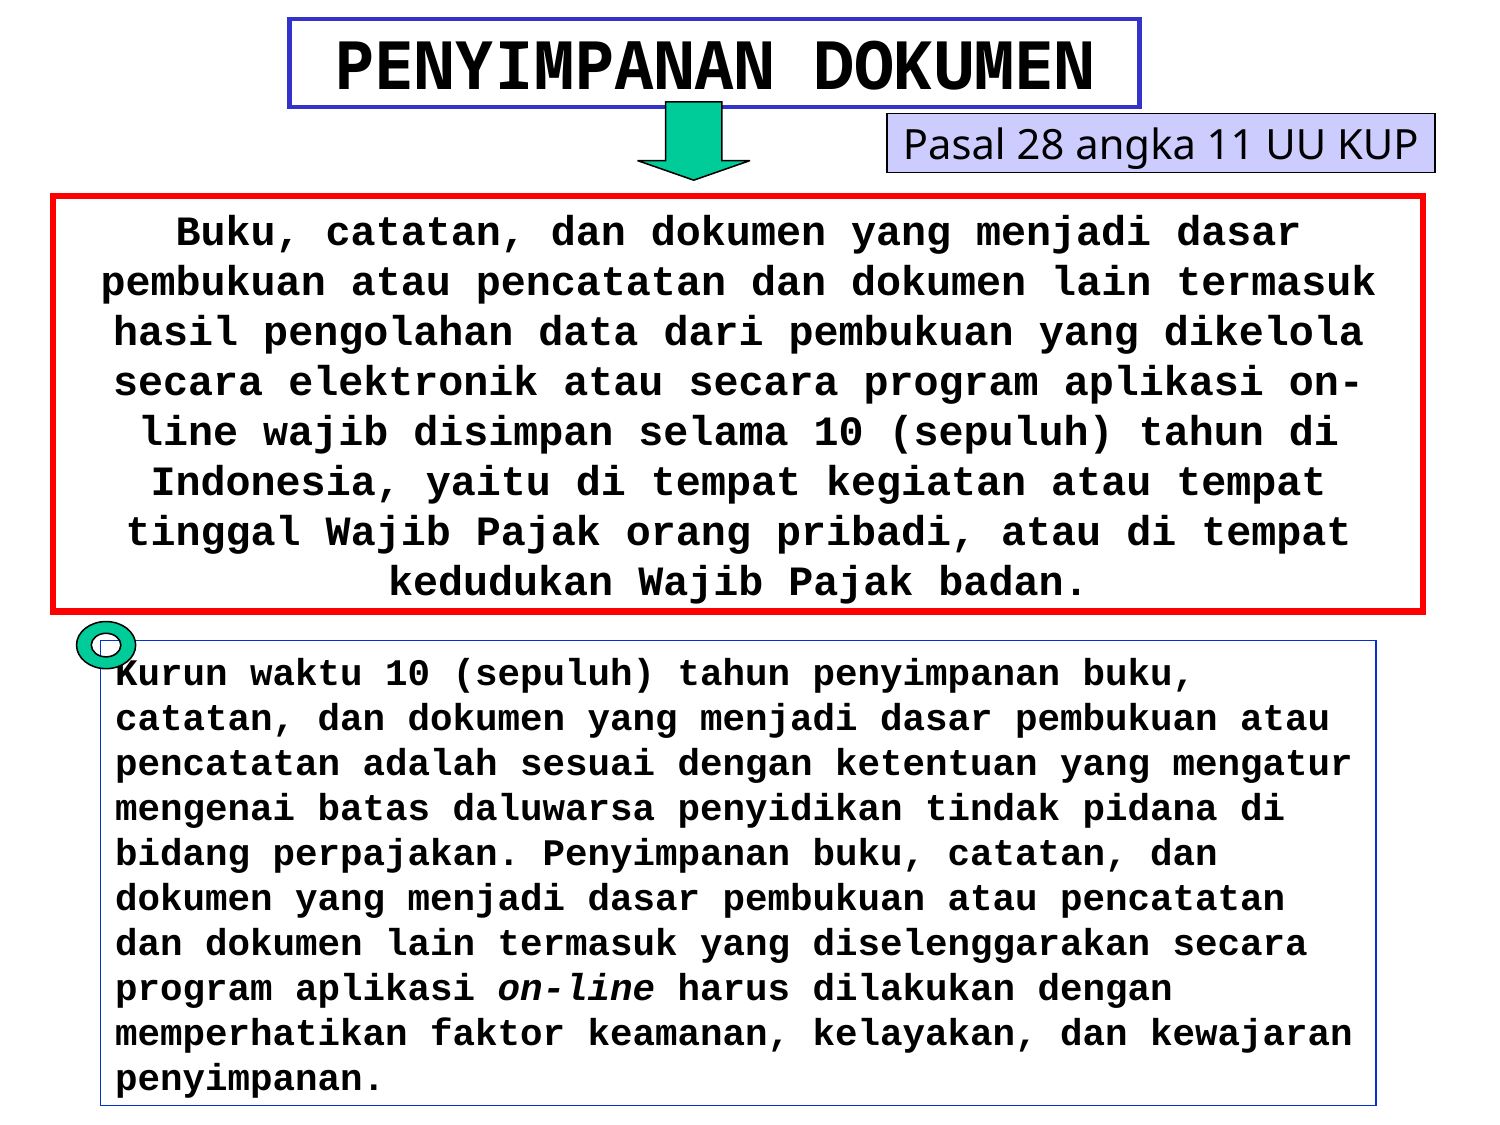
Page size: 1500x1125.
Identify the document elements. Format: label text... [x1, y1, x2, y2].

text_box Kurun waktu 10 (sepuluh) tahun penyimpanan buku, catatan, dan dokumen yang menjadi dasar pembukuan atau pencatatan adalah sesuai dengan ketentuan yang mengatur mengenai batas daluwarsa penyidikan tindak pidana di bidang perpajakan. Penyimpanan buku, catatan, dan dokumen yang menjadi dasar pembukuan atau pencatatan dan dokumen lain termasuk yang diselenggarakan secara program aplikasi on-line harus dilakukan dengan memperhatikan faktor keamanan, kelayakan, dan kewajaran penyimpanan. [100, 640, 1376, 1106]
title PENYIMPANAN DOKUMEN [289, 18, 1141, 108]
text_box Buku, catatan, dan dokumen yang menjadi dasar pembukuan atau pencatatan dan dokumen lain termasuk hasil pengolahan data dari pembukuan yang dikelola secara elektronik atau secara program aplikasi on-line wajib disimpan selama 10 (sepuluh) tahun di Indonesia, yaitu di tempat kegiatan atau tempat tinggal Wajib Pajak orang pribadi, atau di tempat kedudukan Wajib Pajak badan. [53, 196, 1424, 612]
text_box Pasal 28 angka 11 UU KUP [886, 113, 1436, 173]
text_box [637, 101, 751, 181]
text_box [76, 621, 136, 669]
